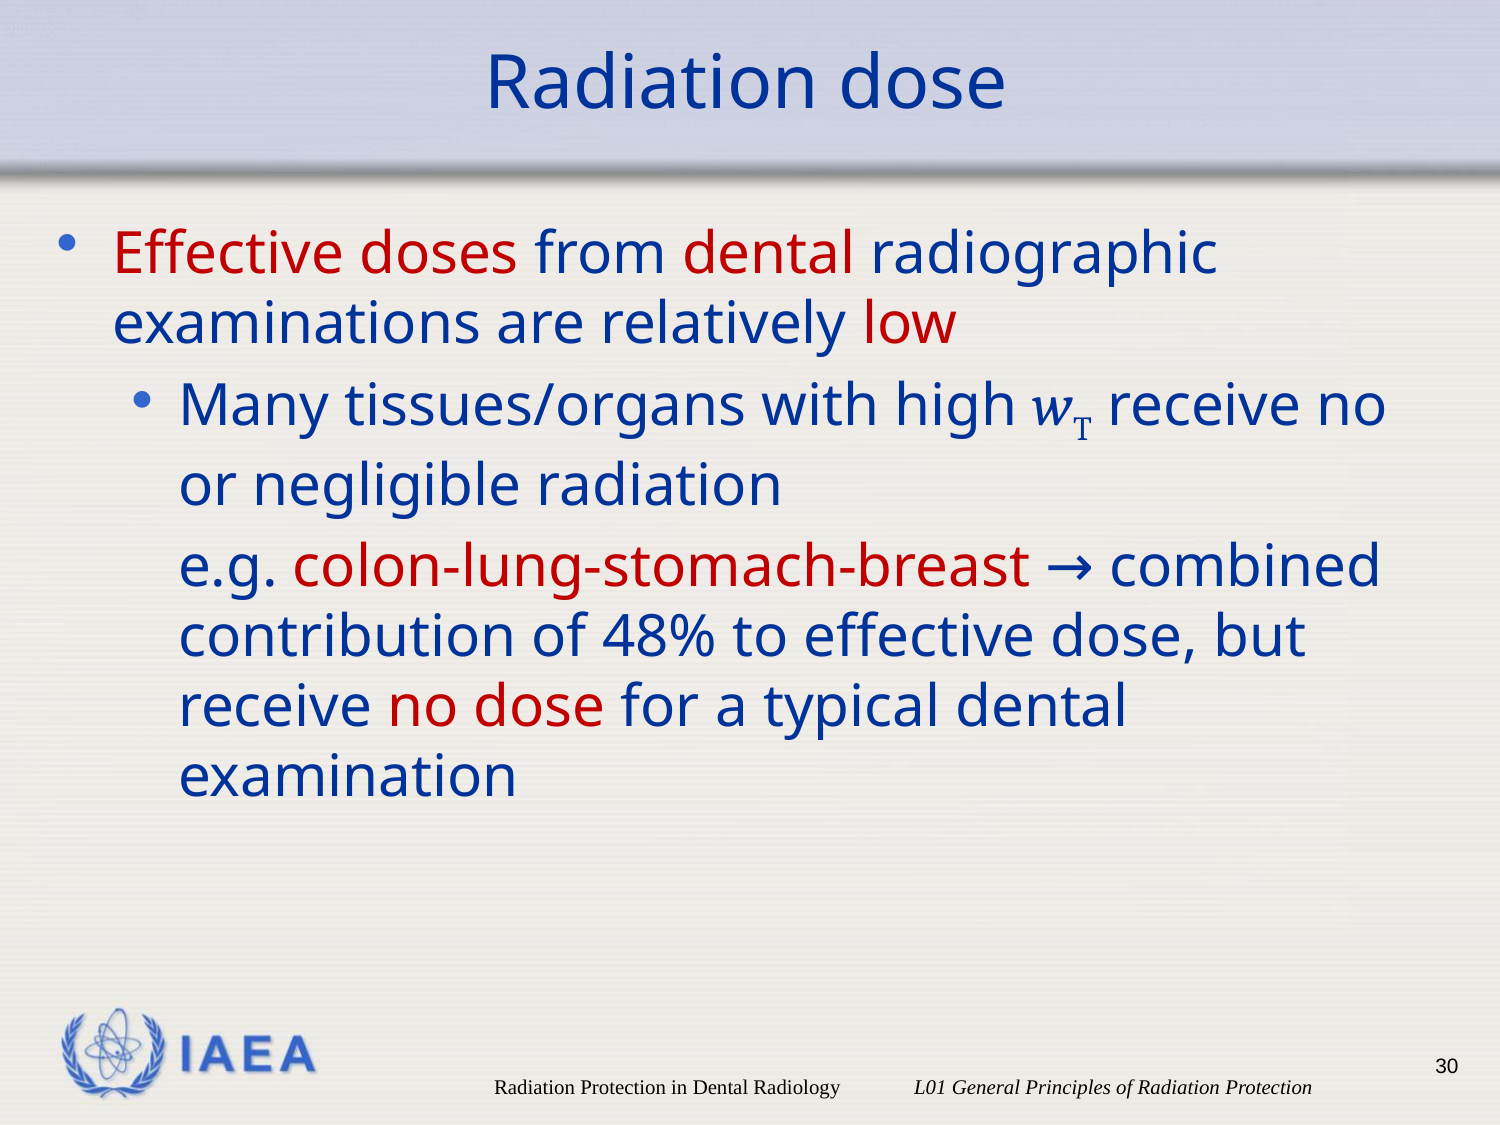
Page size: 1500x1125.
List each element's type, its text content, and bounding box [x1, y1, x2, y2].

list Effective doses from dental radiographic examinations are relatively low Many tissues/organs with high wT receive no or negligible radiation e.g. colon-lung-stomach-breast → combined contribution of 48% to effective dose, but receive no dose for a typical dental examination [41, 207, 1460, 884]
slide_number 30 [1389, 1044, 1474, 1093]
title Radiation dose [46, 15, 1447, 142]
text_box Radiation Protection in Dental Radiology L01 General Principles of Radiation Protection [454, 1065, 1353, 1106]
picture [0, 0, 1500, 1125]
